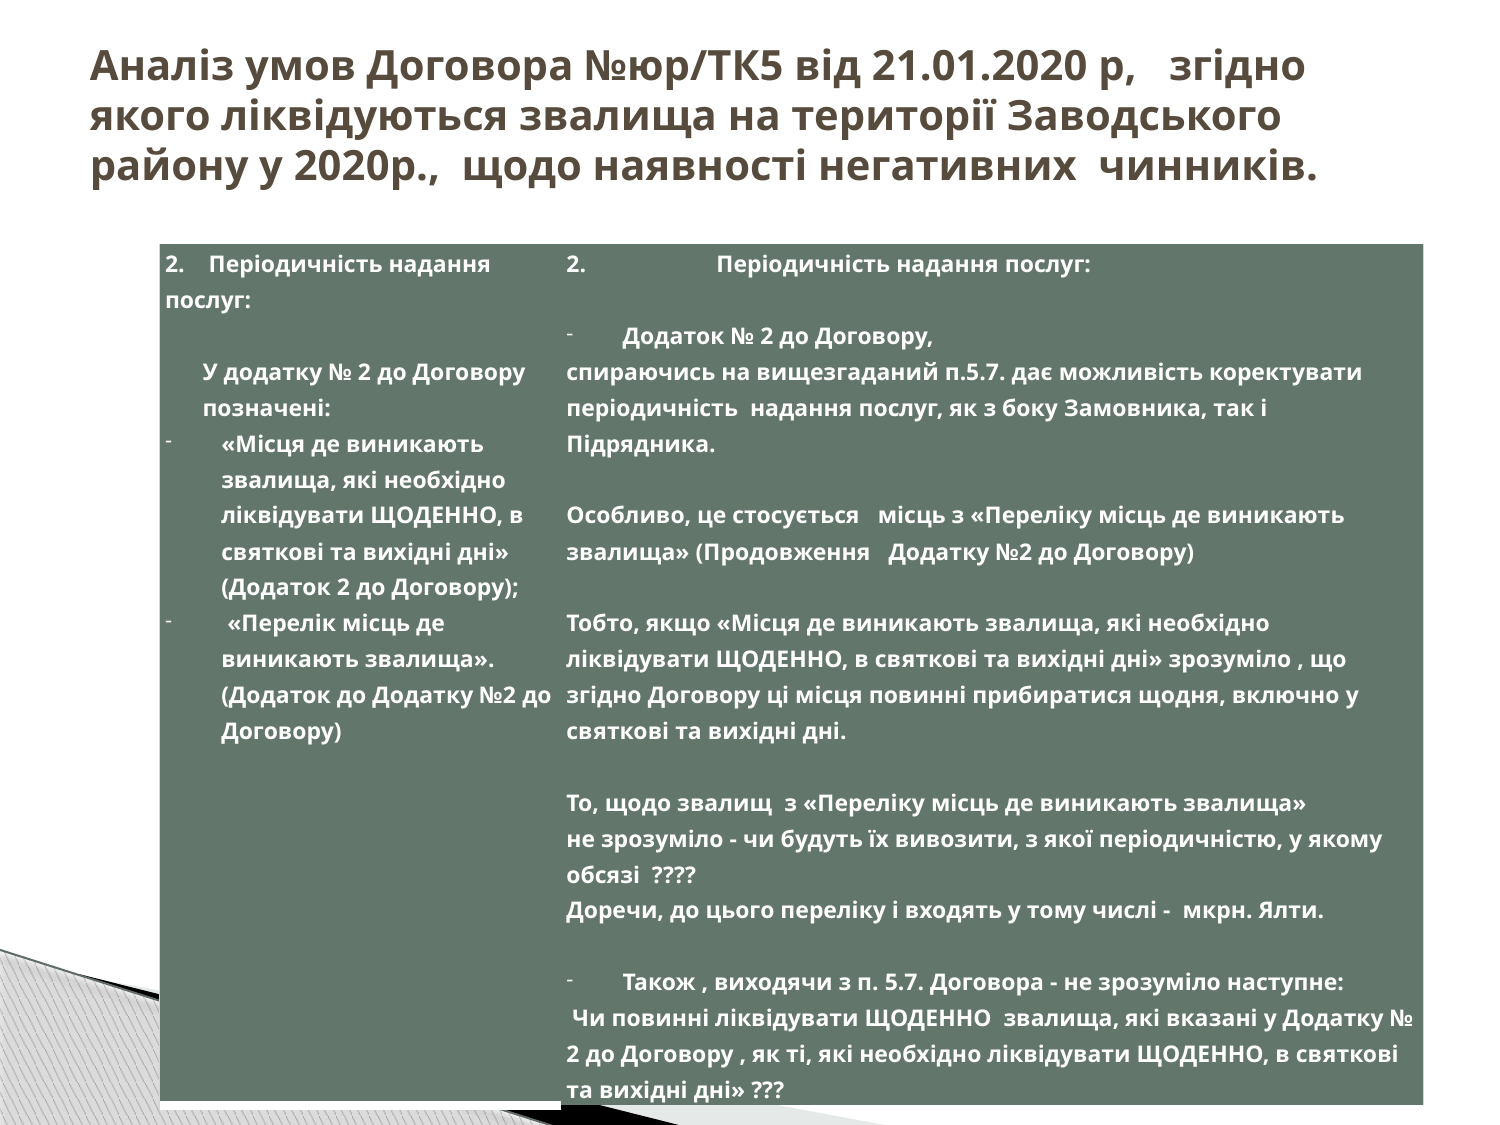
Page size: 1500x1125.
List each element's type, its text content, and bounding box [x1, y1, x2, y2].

table_header 2. Періодичність надання послуг: Додаток № 2 до Договору, спираючись на вищезгаданий п.5.7. дає можливість коректувати періодичність надання послуг, як з боку Замовника, так і Підрядника. Особливо, це стосується місць з «Переліку місць де виникають звалища» (Продовження Додатку №2 до Договору) Тобто, якщо «Місця де виникають звалища, які необхідно ліквідувати ЩОДЕННО, в святкові та вихідні дні» зрозуміло , що згідно Договору ці місця повинні прибиратися щодня, включно у святкові та вихідні дні. То, щодо звалищ з «Переліку місць де виникають звалища» не зрозуміло - чи будуть їх вивозити, з якої періодичністю, у якому обсязі ???? Доречи, до цього переліку і входять у тому числі - мкрн. Ялти. Також , виходячи з п. 5.7. Договора - не зрозуміло наступне: Чи повинні ліквідувати ЩОДЕННО звалища, які вказані у Додатку № 2 до Договору , як ті, які необхідно ліквідувати ЩОДЕННО, в святкові та вихідні дні» ??? [561, 244, 1423, 1105]
table_header 2. Періодичність надання послуг: У додатку № 2 до Договору позначені: «Місця де виникають звалища, які необхідно ліквідувати ЩОДЕННО, в святкові та вихідні дні» (Додаток 2 до Договору); «Перелік місць де виникають звалища». (Додаток до Додатку №2 до Договору) [160, 244, 561, 1101]
title Аналіз умов Договора №юр/ТК5 від 21.01.2020 р, згідно якого ліквідуються звалища на території Заводського району у 2020р., щодо наявності негативних чинників. [75, 45, 1425, 233]
